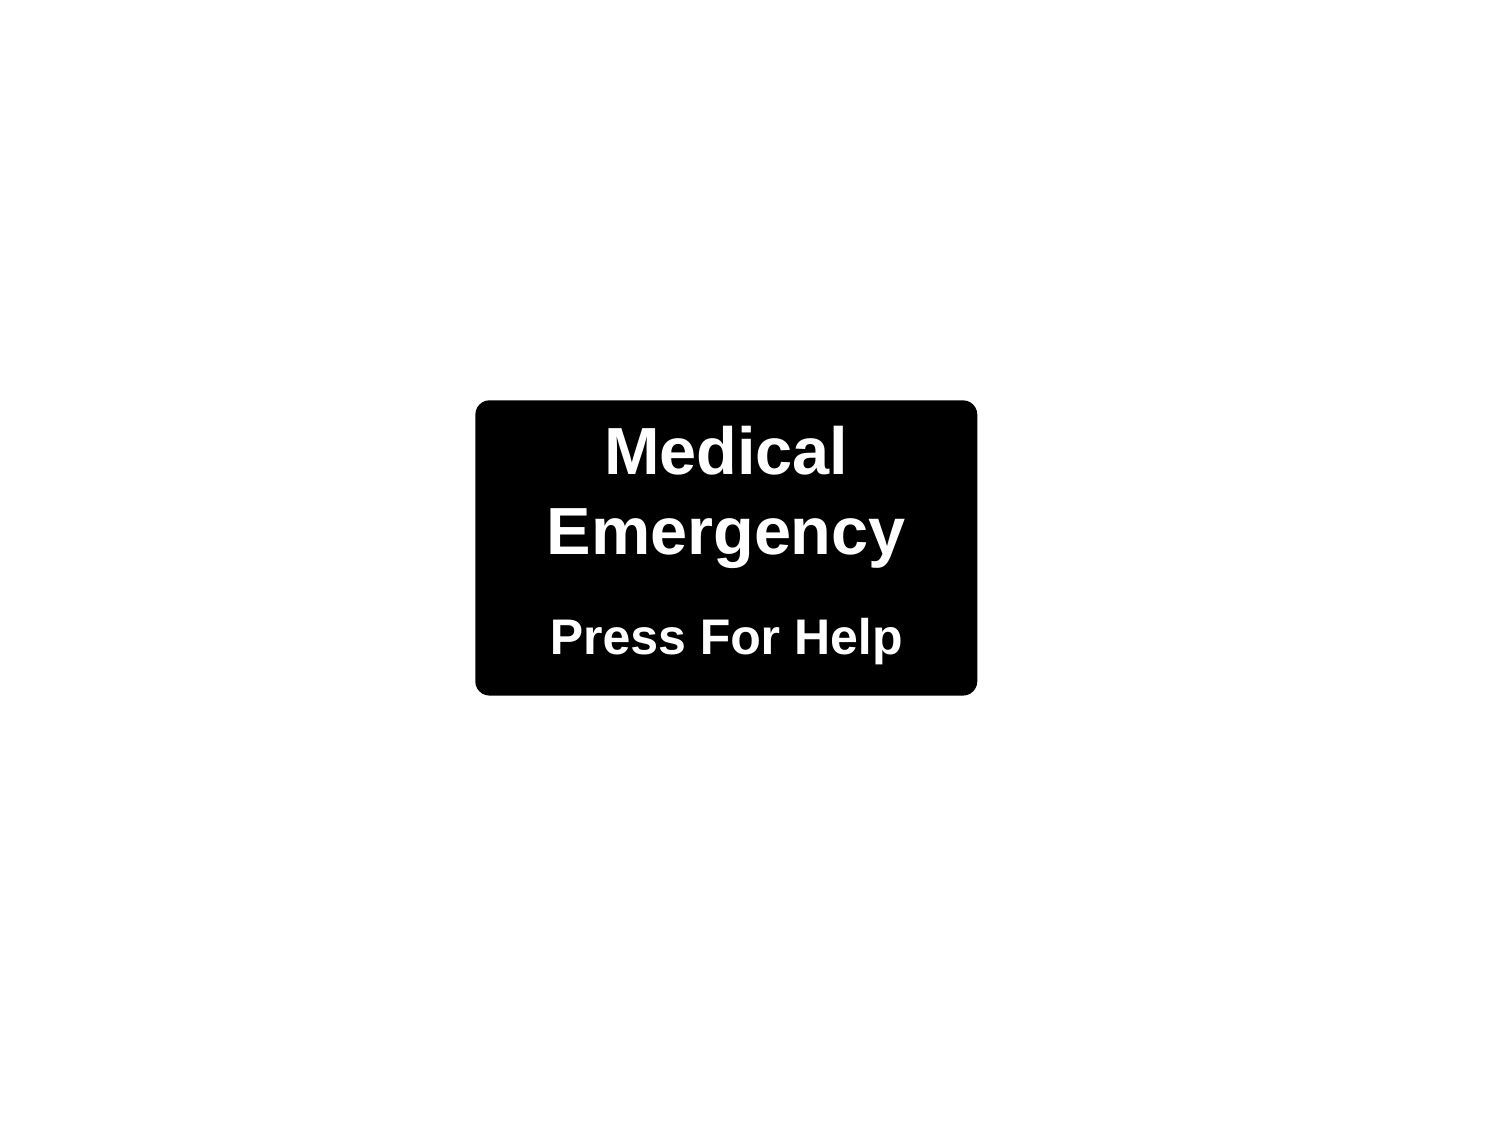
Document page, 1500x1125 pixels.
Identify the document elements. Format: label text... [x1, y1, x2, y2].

text_box Medical Emergency Press For Help [475, 400, 978, 673]
text_box [473, 408, 979, 698]
